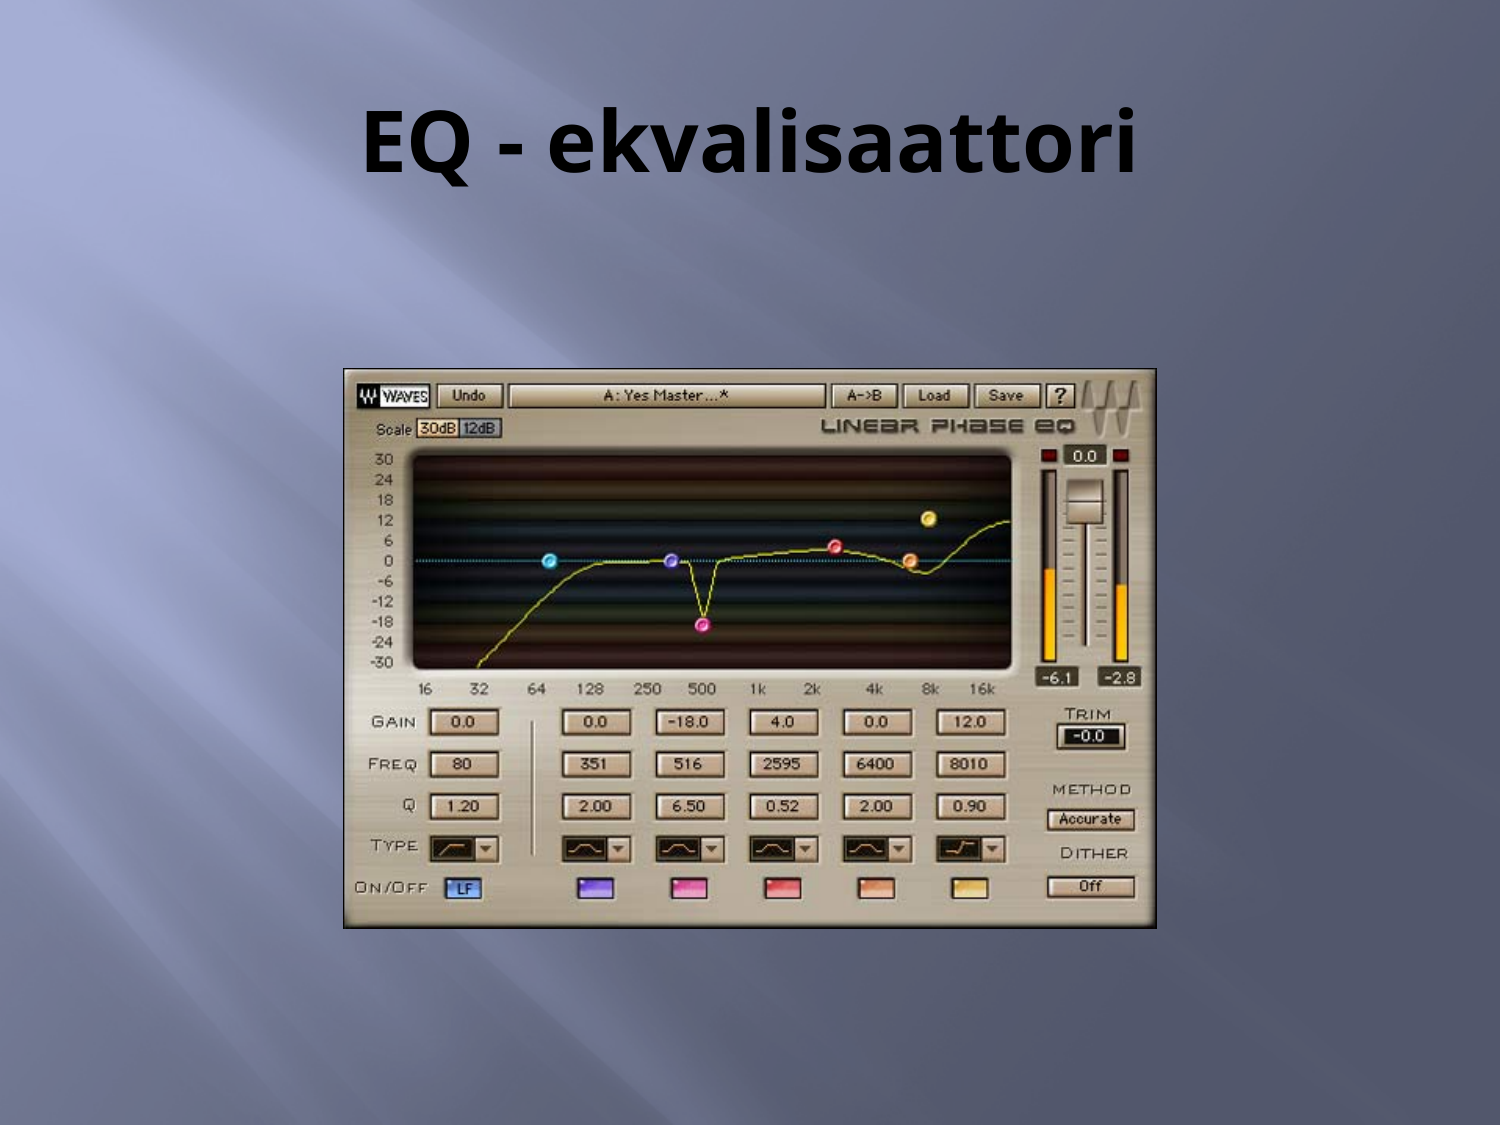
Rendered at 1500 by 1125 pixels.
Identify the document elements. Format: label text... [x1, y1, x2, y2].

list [343, 368, 1157, 929]
title EQ - ekvalisaattori [75, 45, 1425, 233]
